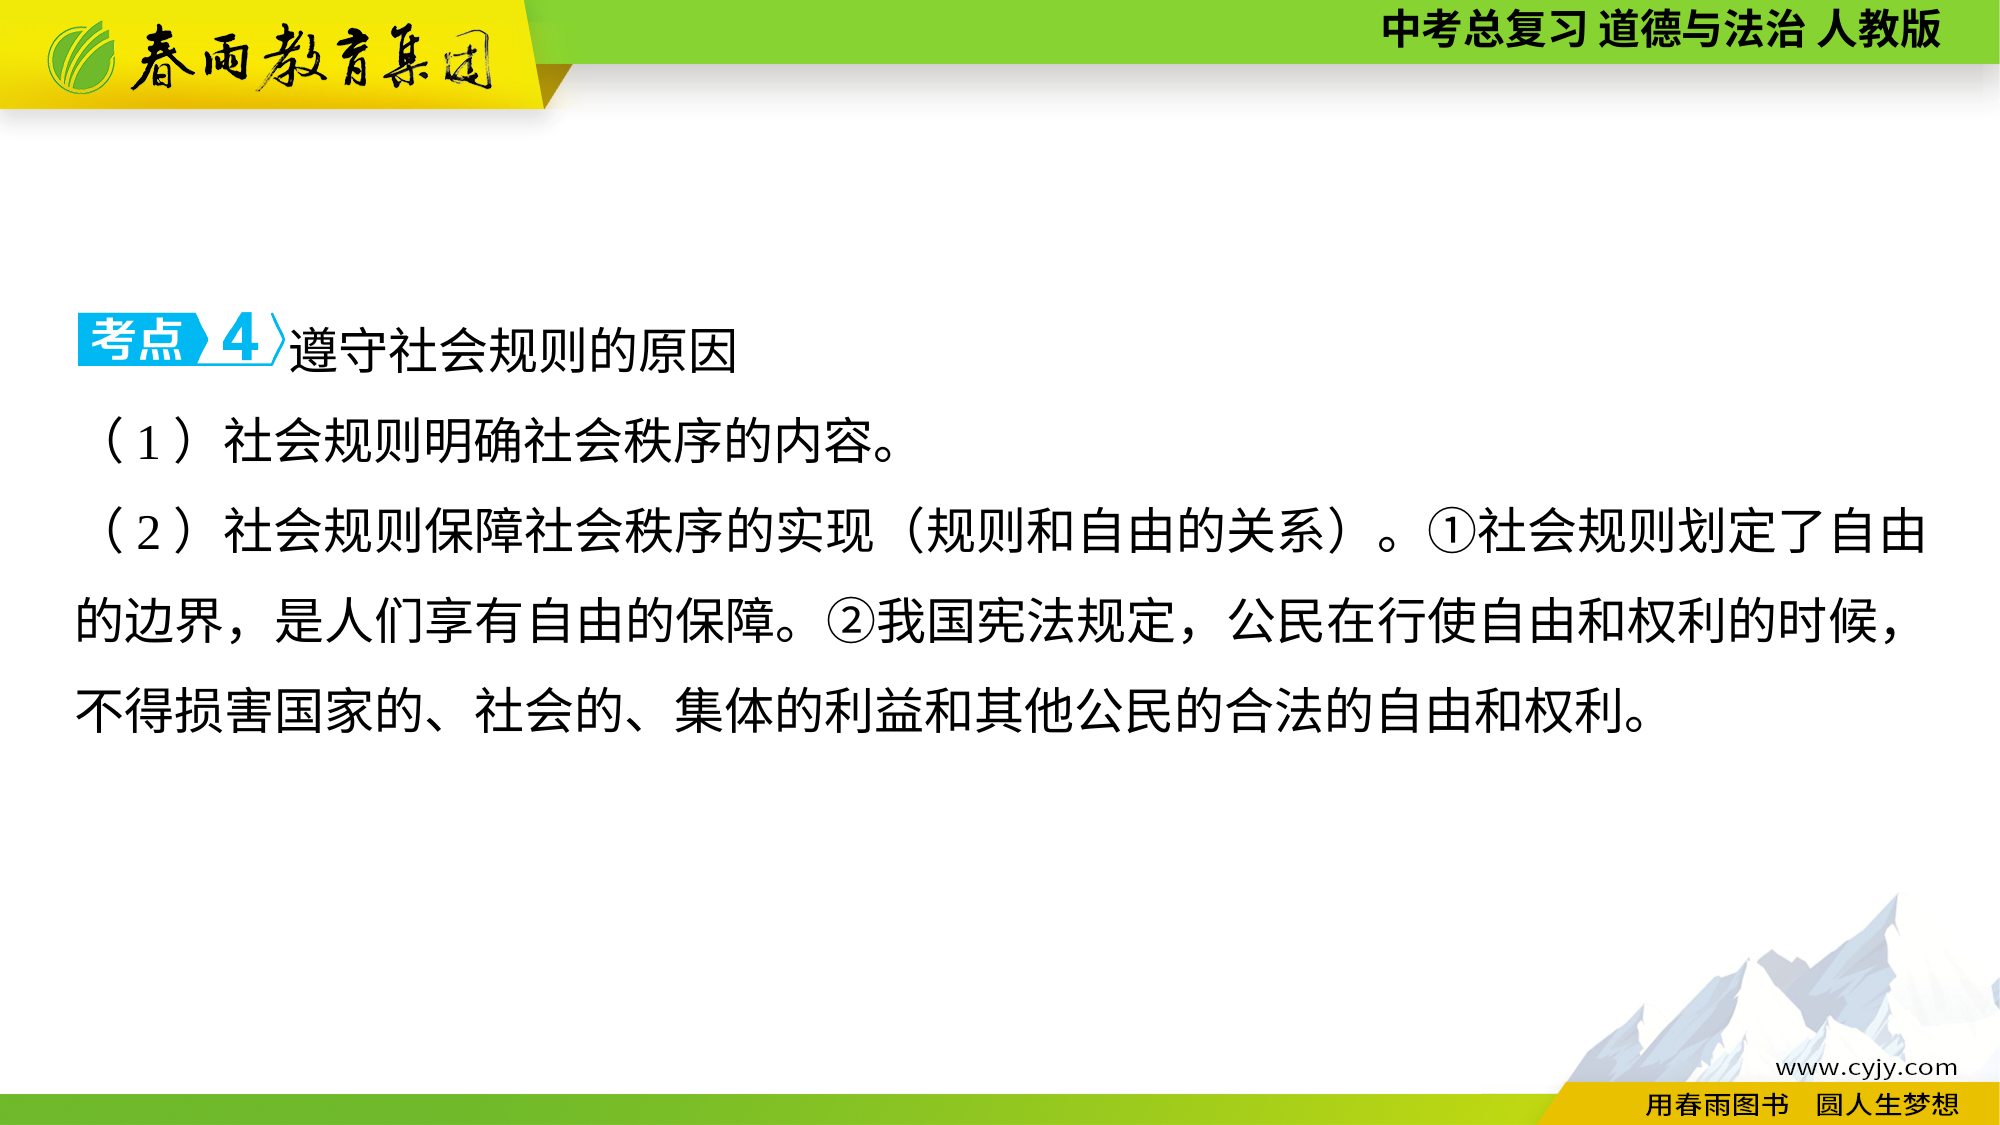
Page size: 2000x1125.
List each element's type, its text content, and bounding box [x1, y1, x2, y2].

picture [0, 0, 2000, 1125]
list 遵守社会规则的原因 （1）社会规则明确社会秩序的内容。 （2）社会规则保障社会秩序的实现（规则和自由的关系）。①社会规则划定了自由的边界，是人们享有自由的保障。②我国宪法规定，公民在行使自由和权利的时候，不得损害国家的、社会的、集体的利益和其他公民的合法的自由和权利。 [59, 281, 1944, 740]
